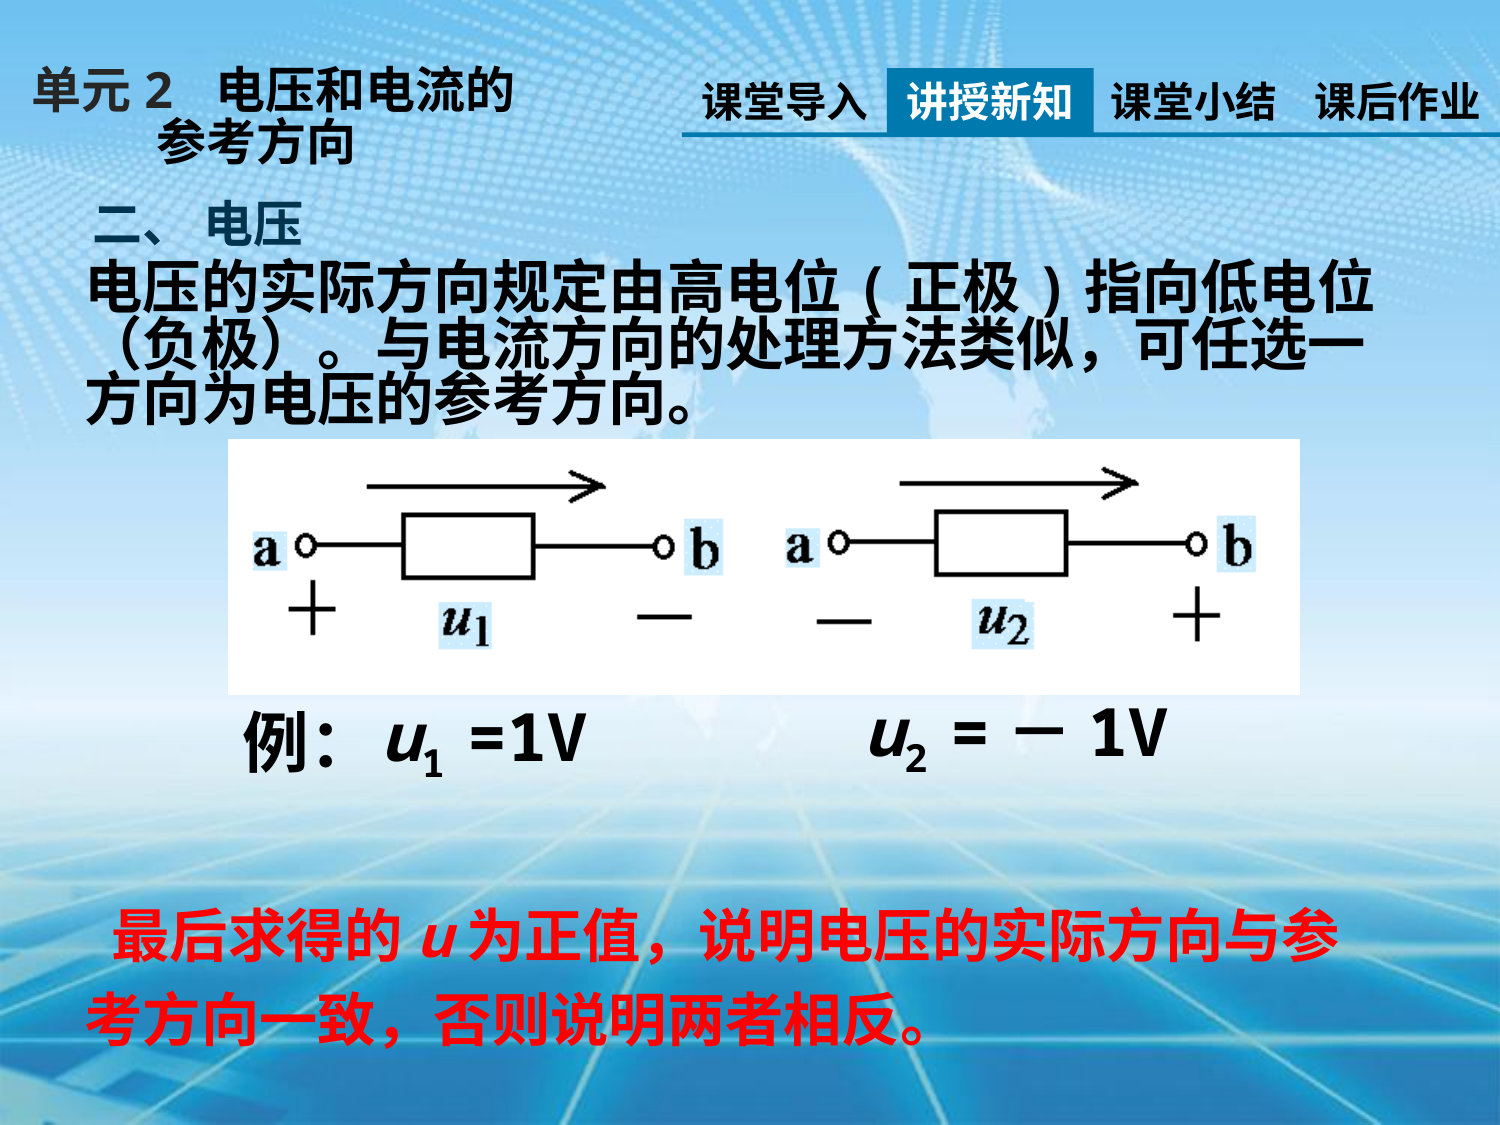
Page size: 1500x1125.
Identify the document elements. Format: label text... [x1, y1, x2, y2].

picture [0, 0, 1500, 1125]
text_box u2 =－1V [849, 695, 1184, 788]
text_box u1 =1V [366, 695, 657, 793]
text_box 二、 电压 [19, 180, 377, 284]
text_box 例： [228, 695, 404, 877]
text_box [16, 59, 1500, 180]
text_box 电压的实际方向规定由高电位(正极)指向低电位（负极）。与电流方向的处理方法类似，可任选一方向为电压的参考方向。 [69, 256, 1397, 440]
text_box 最后求得的u为正值，说明电压的实际方向与参考方向一致，否则说明两者相反。 [69, 878, 1372, 1061]
